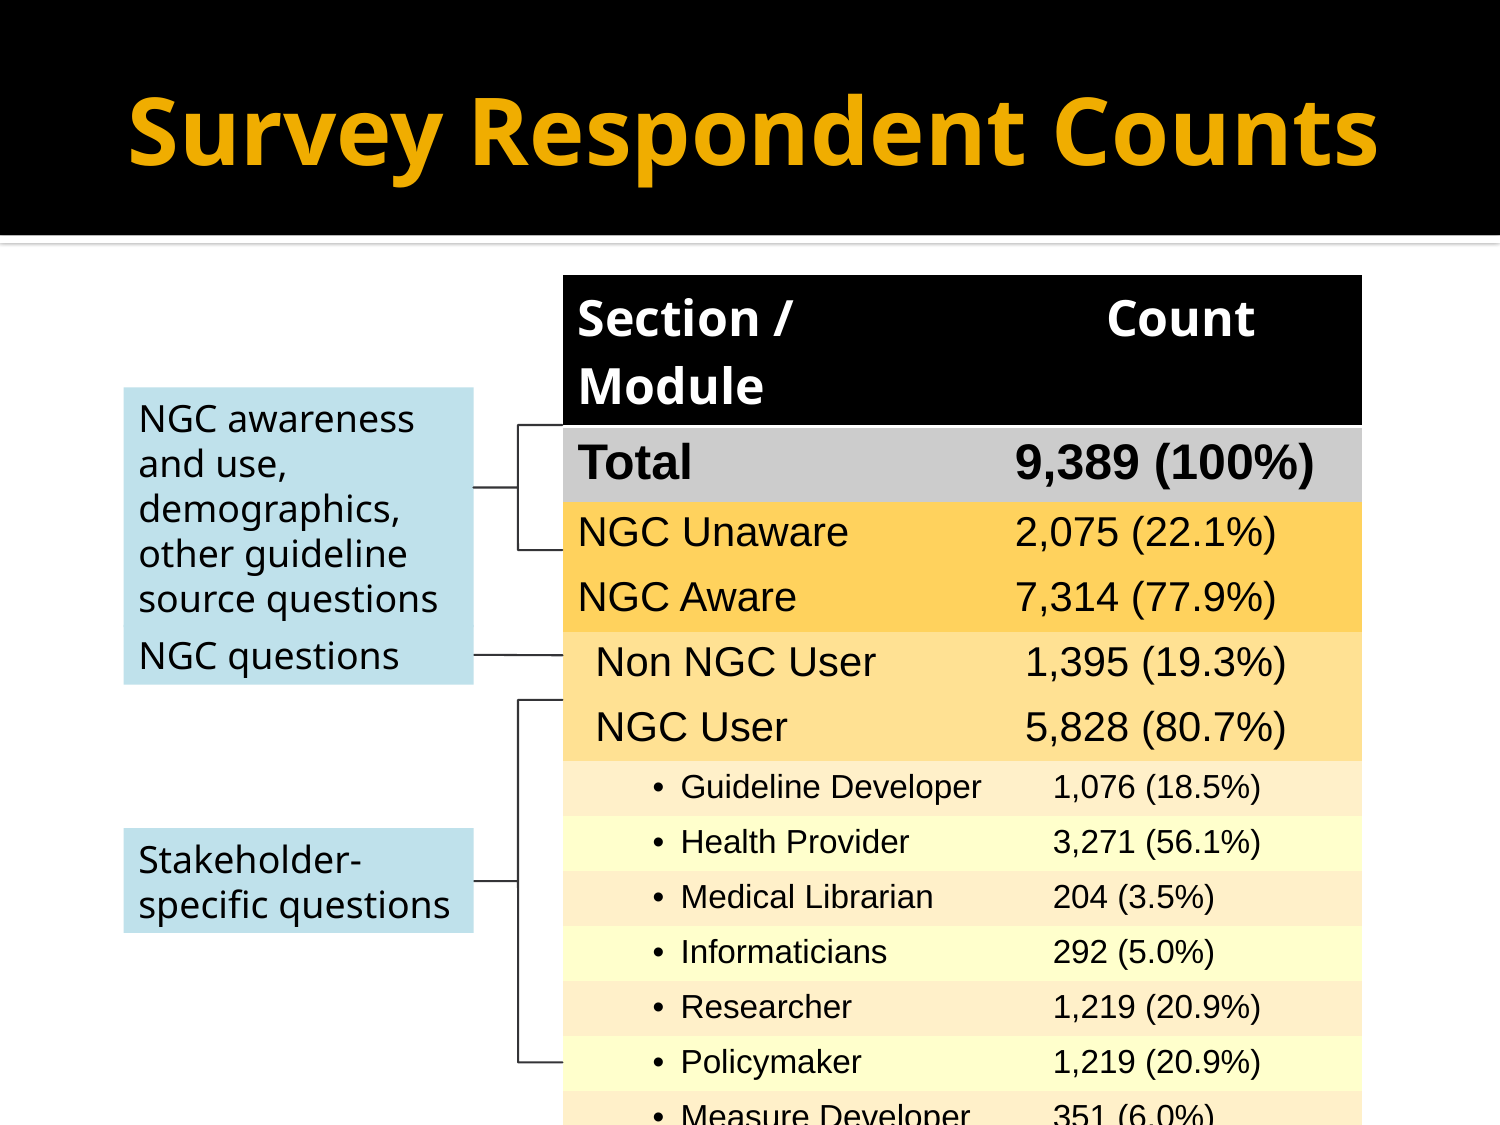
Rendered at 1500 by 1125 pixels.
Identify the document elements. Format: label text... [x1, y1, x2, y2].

table_cell Total [568, 428, 1000, 502]
table_cell 1,395 (19.3%) [1000, 632, 1362, 696]
table_cell 2,075 (22.1%) [1000, 502, 1362, 567]
title Survey Respondent Counts [75, 25, 1425, 231]
table_header Count [1000, 275, 1362, 425]
table_cell Measure Developer [563, 1091, 1000, 1125]
table_cell 1,219 (20.9%) [1000, 1036, 1362, 1091]
table_cell NGC User [568, 696, 1000, 761]
table_cell 204 (3.5%) [1000, 871, 1362, 926]
table_cell Medical Librarian [568, 871, 1000, 926]
table_cell 351 (6.0%) [1000, 1091, 1362, 1125]
table_cell Policymaker [563, 1036, 1000, 1091]
table_cell 5,828 (80.7%) [1000, 696, 1362, 761]
table_cell 292 (5.0%) [1000, 926, 1362, 981]
table_cell Researcher [568, 981, 1000, 1036]
table_cell Health Provider [568, 816, 1000, 871]
table_cell 9,389 (100%) [1000, 428, 1362, 502]
table_cell Non NGC User [568, 632, 1000, 696]
table_cell Informaticians [568, 926, 1000, 981]
table_cell 1,076 (18.5%) [1000, 761, 1362, 816]
table_header Section / Module [563, 275, 1000, 425]
table_cell 3,271 (56.1%) [1000, 816, 1362, 871]
table_cell Guideline Developer [568, 761, 1000, 816]
table_cell NGC Aware [568, 567, 1000, 632]
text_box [123, 387, 563, 1063]
table_cell 7,314 (77.9%) [1000, 567, 1362, 632]
table_cell NGC Unaware [568, 502, 1000, 567]
table_cell 1,219 (20.9%) [1000, 981, 1362, 1036]
